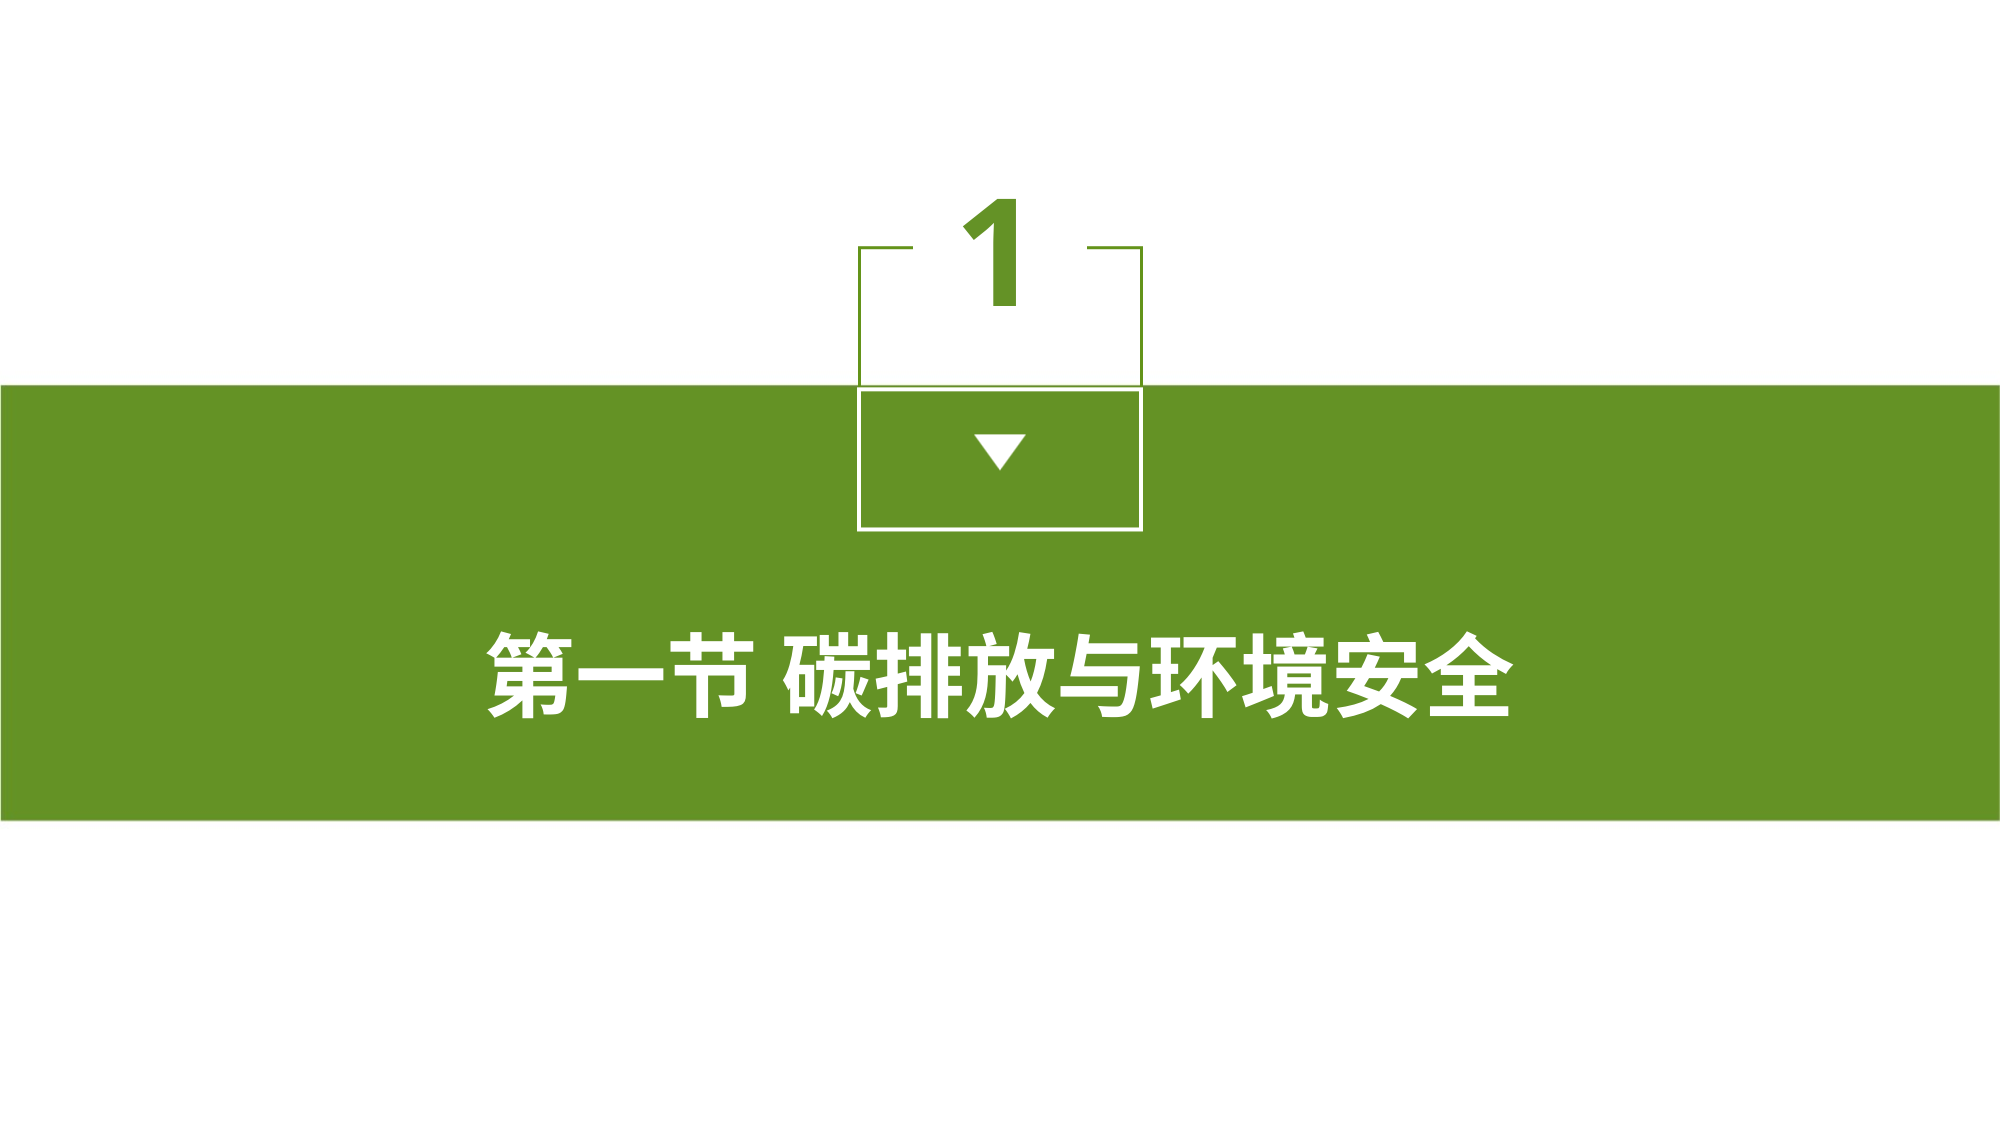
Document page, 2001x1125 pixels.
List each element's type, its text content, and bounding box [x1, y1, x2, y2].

picture [0, 735, 2000, 1125]
text_box 第一节 碳排放与环境安全 [0, 608, 2000, 735]
text_box 1 [865, 148, 1130, 345]
picture [0, 0, 2000, 608]
